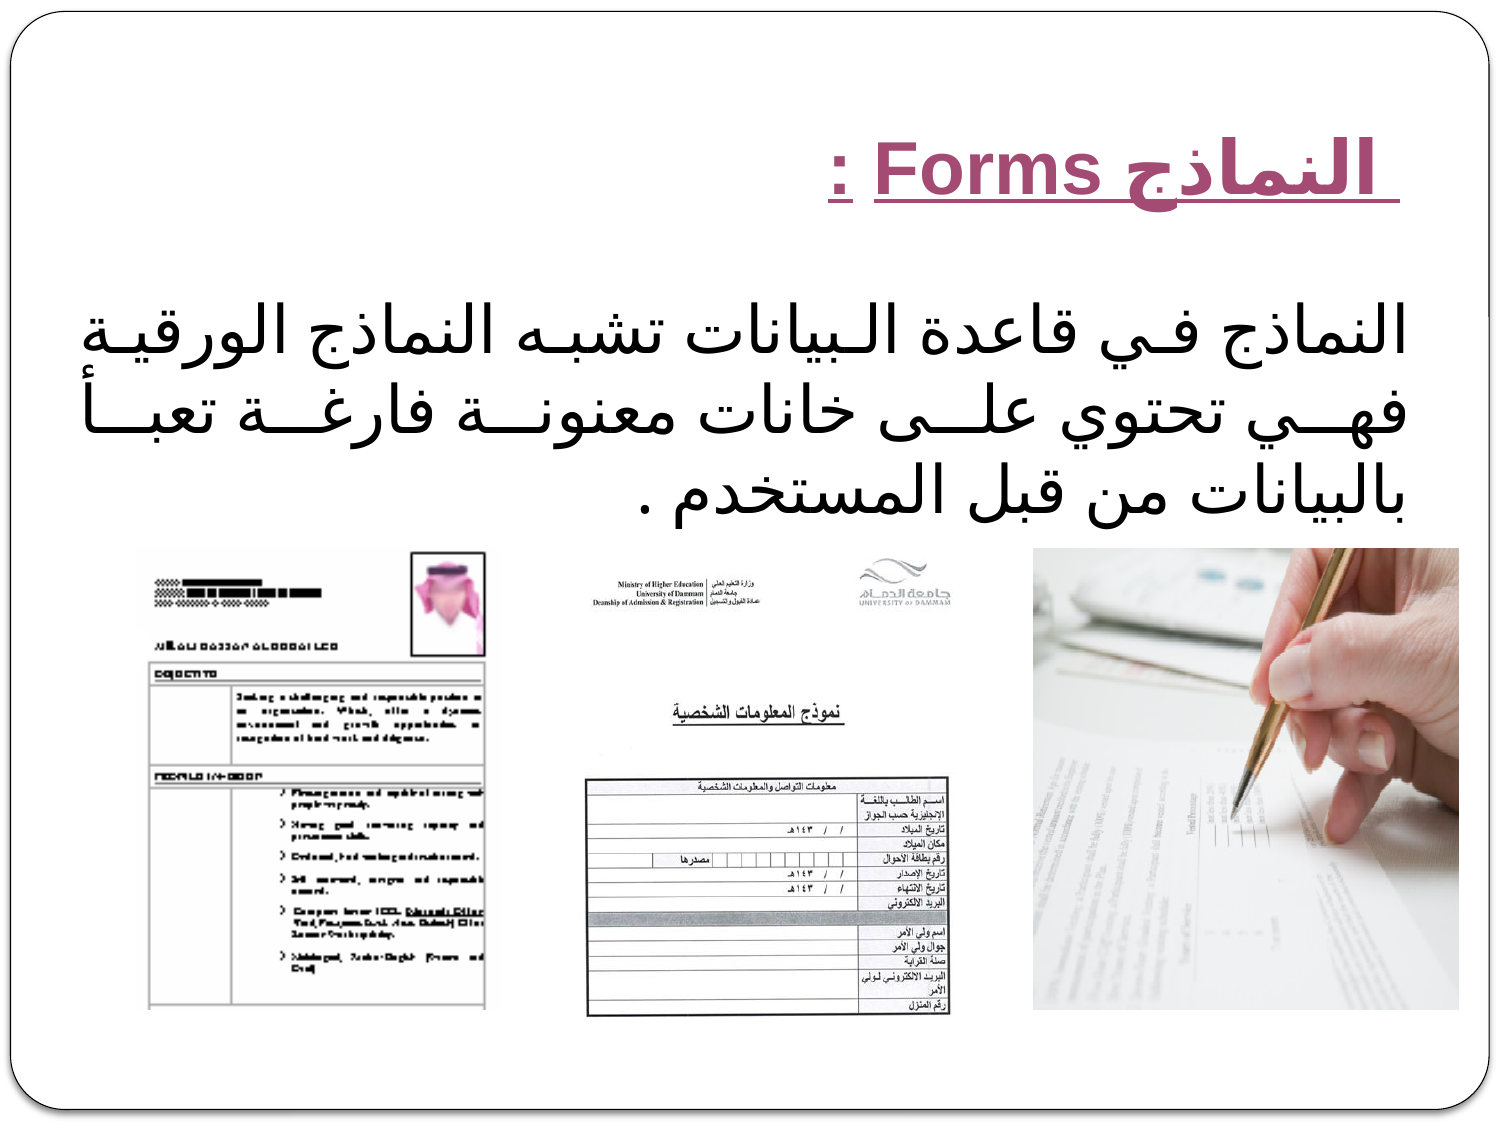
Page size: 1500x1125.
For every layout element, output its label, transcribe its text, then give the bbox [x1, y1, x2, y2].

list النماذج في قاعدة البيانات تشبه النماذج الورقية فهي تحتوي على خانات معنونة فارغة تعبأ بالبيانات من قبل المستخدم . [64, 237, 1425, 1010]
picture [135, 548, 501, 1010]
picture [567, 548, 973, 1051]
picture [1033, 548, 1459, 1010]
text_box النماذج Forms : [64, 66, 1415, 225]
